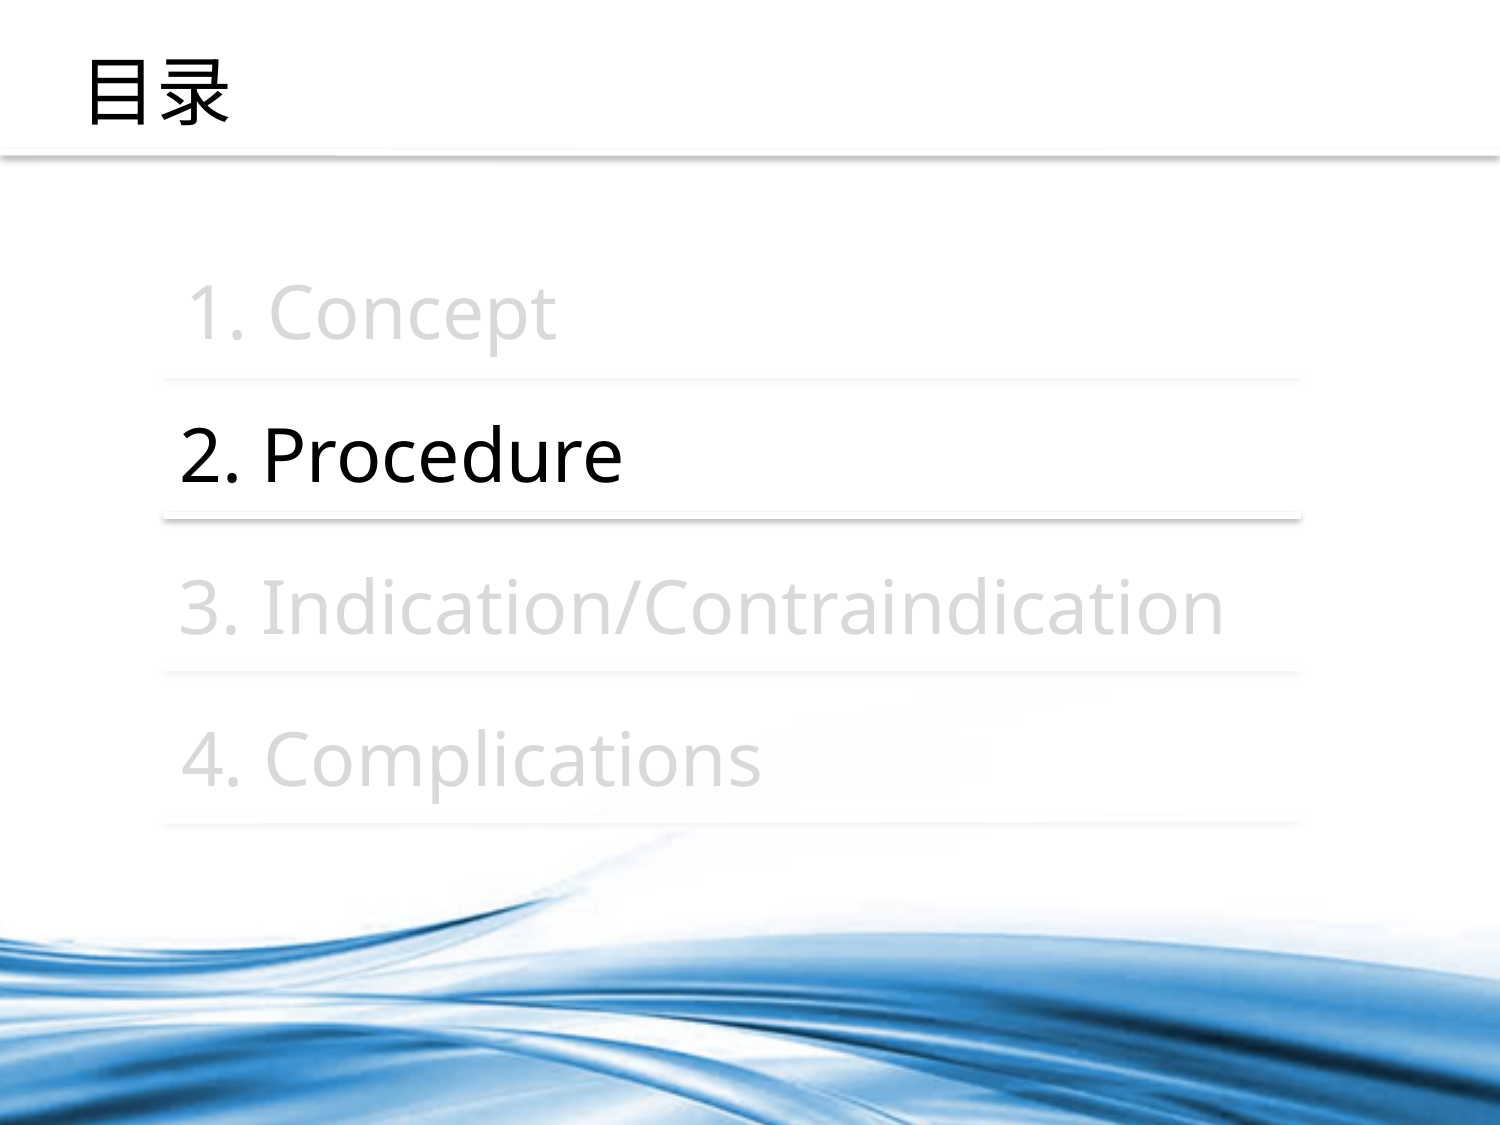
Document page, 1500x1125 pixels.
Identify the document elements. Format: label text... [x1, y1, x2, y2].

text_box [0, 209, 1500, 389]
text_box 2. Procedure [82, 398, 722, 506]
picture [0, 831, 1500, 1125]
text_box 目录 [0, 35, 476, 143]
text_box [0, 549, 1500, 830]
